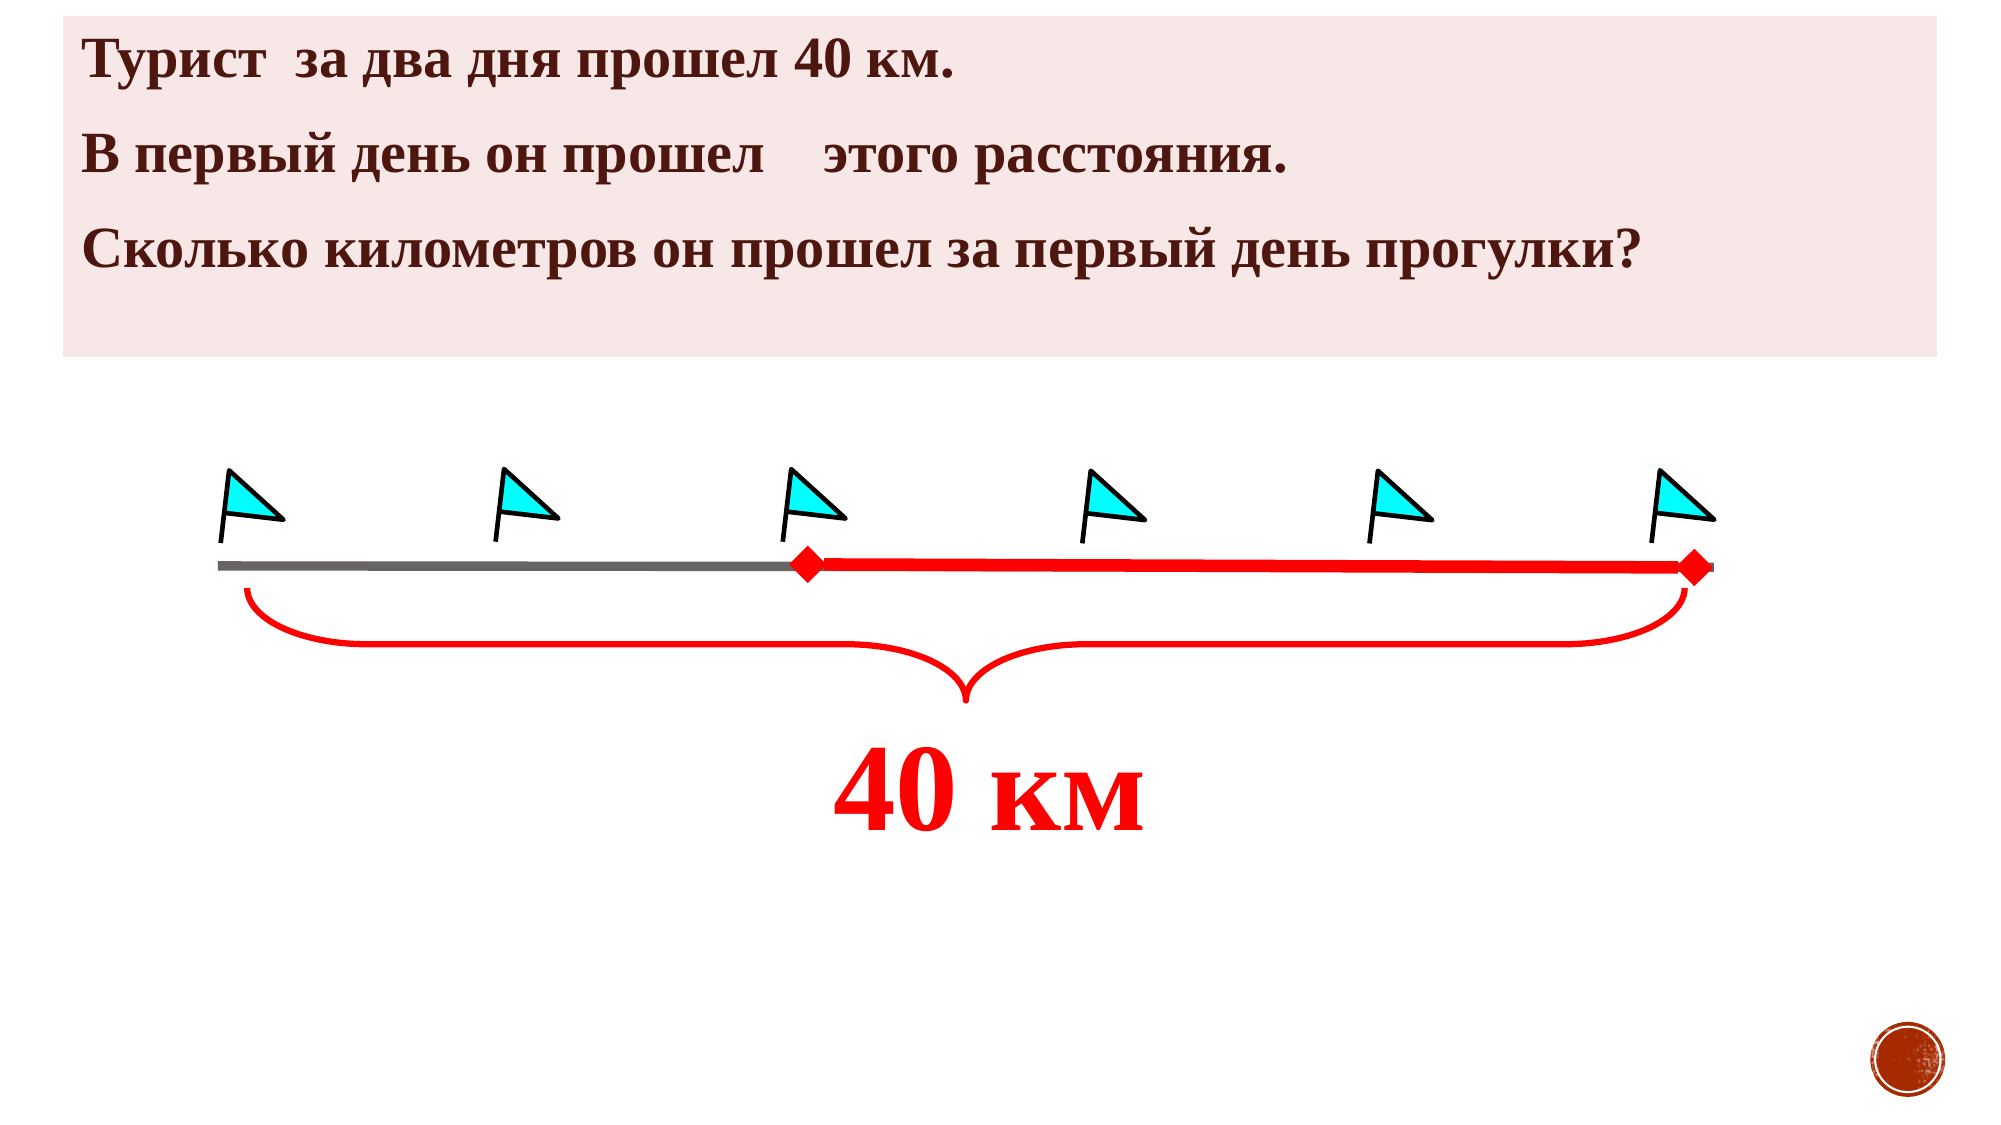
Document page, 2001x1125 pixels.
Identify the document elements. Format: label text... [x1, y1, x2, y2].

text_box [230, 395, 1712, 630]
text_box [289, 631, 1642, 698]
text_box 40 км [818, 698, 1162, 863]
